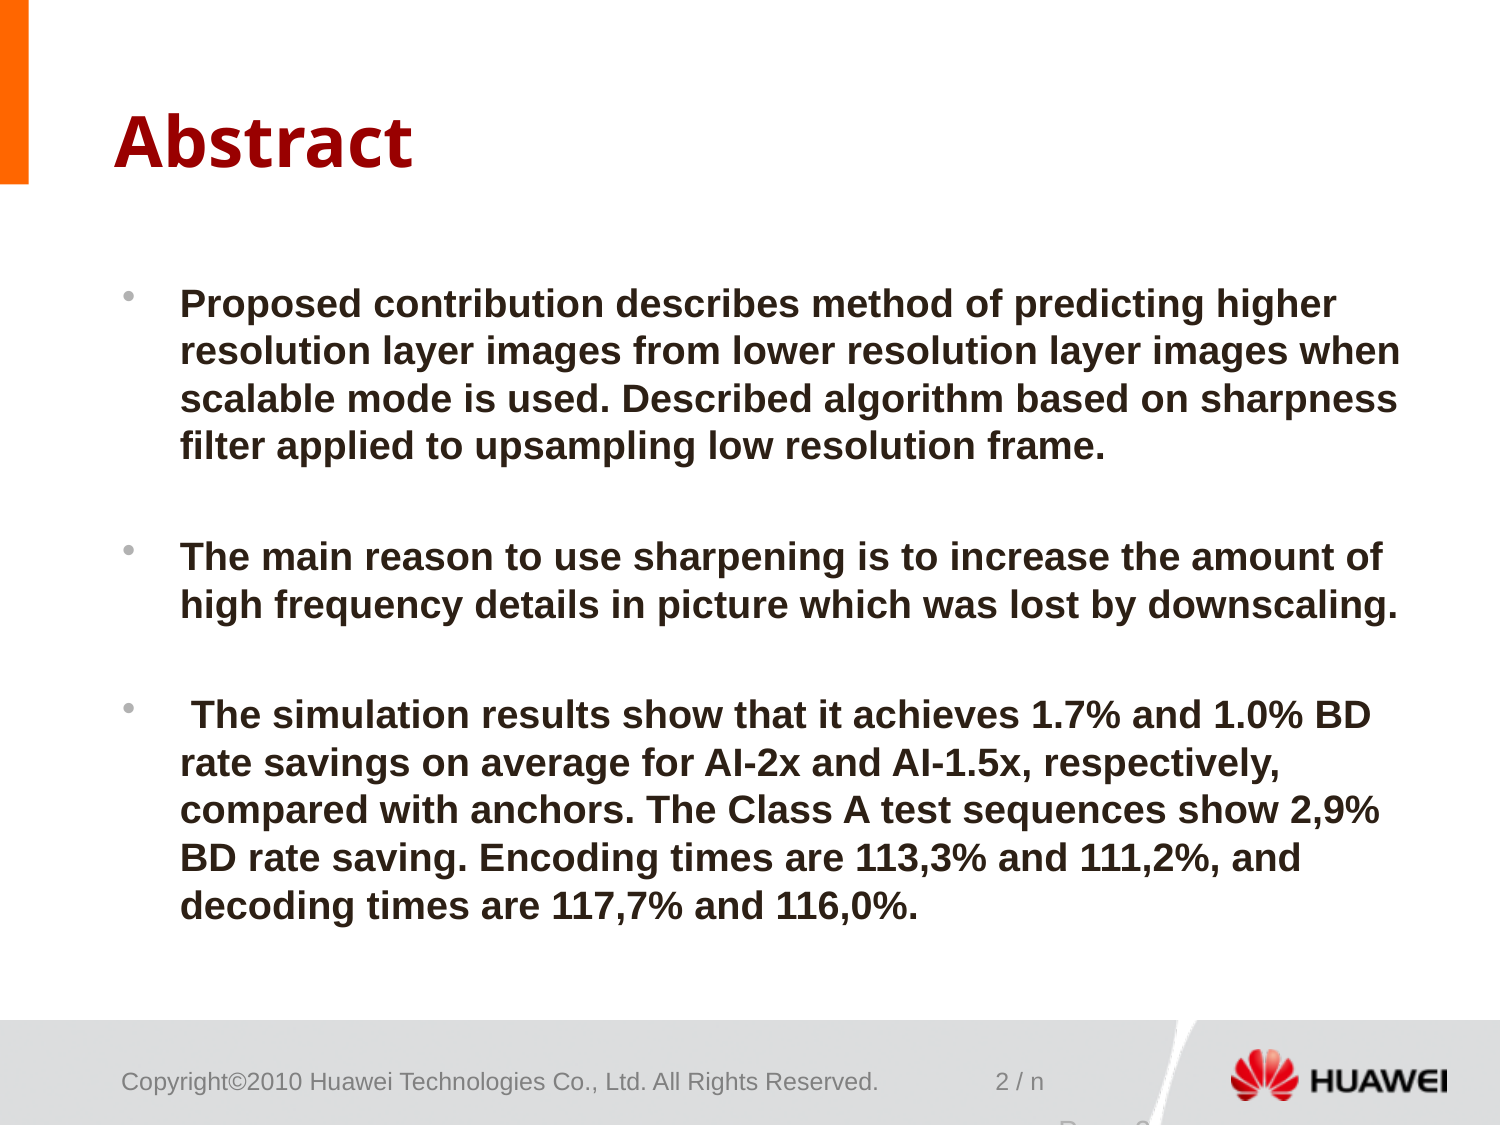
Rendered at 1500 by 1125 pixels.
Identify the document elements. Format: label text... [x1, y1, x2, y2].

list Proposed contribution describes method of predicting higher resolution layer images from lower resolution layer images when scalable mode is used. Described algorithm based on sharpness filter applied to upsampling low resolution frame. The main reason to use sharpening is to increase the amount of high frequency details in picture which was lost by downscaling. The simulation results show that it achieves 1.7% and 1.0% BD rate savings on average for AI-2x and AI-1.5x, respectively, compared with anchors. The Class A test sequences show 2,9% BD rate saving. Encoding times are 113,3% and 111,2%, and decoding times are 117,7% and 116,0%. [107, 270, 1447, 947]
slide_number Page 2 [1043, 1070, 1211, 1125]
title Abstract [99, 45, 1447, 233]
picture [0, 1020, 1500, 1125]
